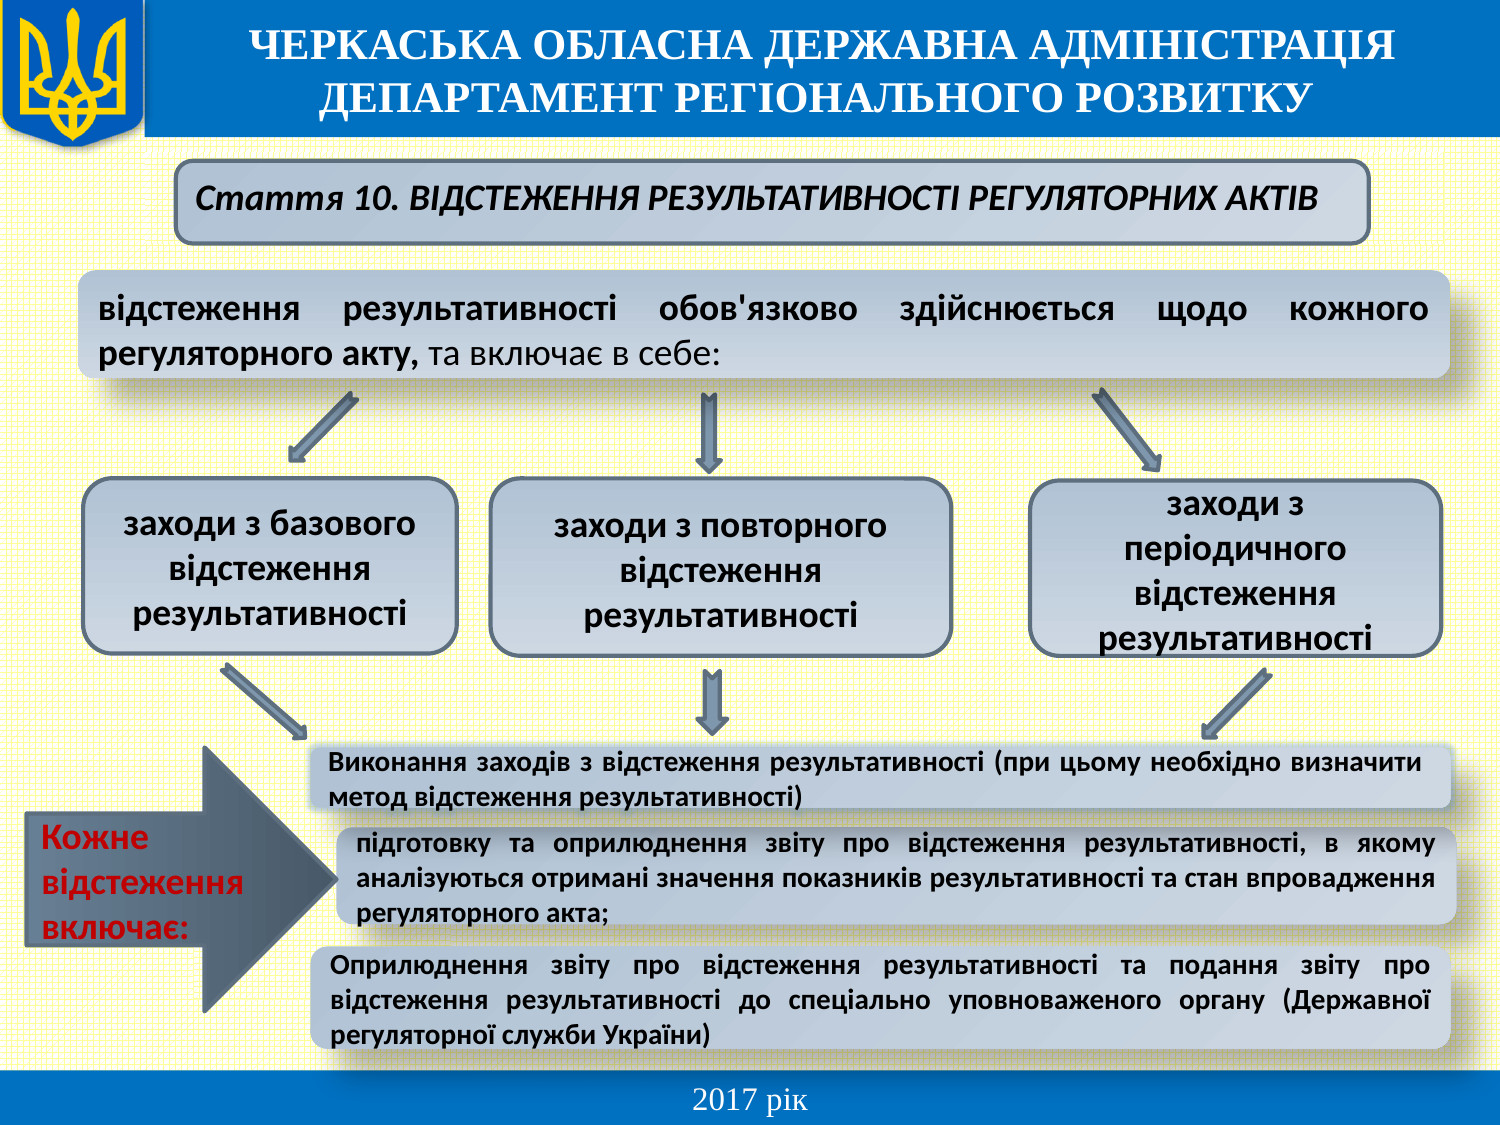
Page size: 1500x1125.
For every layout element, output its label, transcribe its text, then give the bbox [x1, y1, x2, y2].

text_box [219, 662, 308, 741]
text_box заходи з повторного відстеження результативності [488, 476, 954, 658]
text_box [1201, 667, 1273, 740]
title ЧЕРКАСЬКА ОБЛАСНА ДЕРЖАВНА АДМІНІСТРАЦІЯ ДЕПАРТАМЕНТ РЕГІОНАЛЬНОГО РОЗВИТКУ [151, 0, 1500, 138]
list 2017 рік [0, 1070, 1500, 1125]
text_box Кожне відстеження включає: [24, 745, 339, 1014]
text_box [220, 893, 347, 1000]
text_box [1112, 424, 1162, 473]
text_box Оприлюднення звіту про відстеження результативності та подання звіту про відстеження результативності до спеціально уповноваженого органу (Державної регуляторної служби України) [308, 944, 1453, 1051]
text_box [695, 424, 723, 475]
text_box заходи з базового відстеження результативності [80, 476, 459, 656]
text_box заходи з періодичного відстеження результативності [1027, 478, 1444, 658]
text_box [288, 424, 337, 463]
picture [0, 0, 145, 151]
text_box підготовку та оприлюднення звіту про відстеження результативності, в якому аналізуються отримані значення показників результативності та стан впровадження регуляторного акта; [334, 850, 1459, 927]
text_box відстеження результативності обов'язково здійснюється щодо кожного регуляторного акту, та включає в себе: [75, 268, 1453, 381]
text_box Виконання заходів з відстеження результативності (при цьому необхідно визначити метод відстеження результативності) [308, 745, 1453, 810]
text_box [145, 152, 1445, 244]
text_box Стаття 10. ВІДСТЕЖЕННЯ РЕЗУЛЬТАТИВНОСТІ РЕГУЛЯТОРНИХ АКТІВ [173, 158, 1371, 246]
text_box [193, 948, 202, 1000]
text_box [695, 668, 730, 737]
